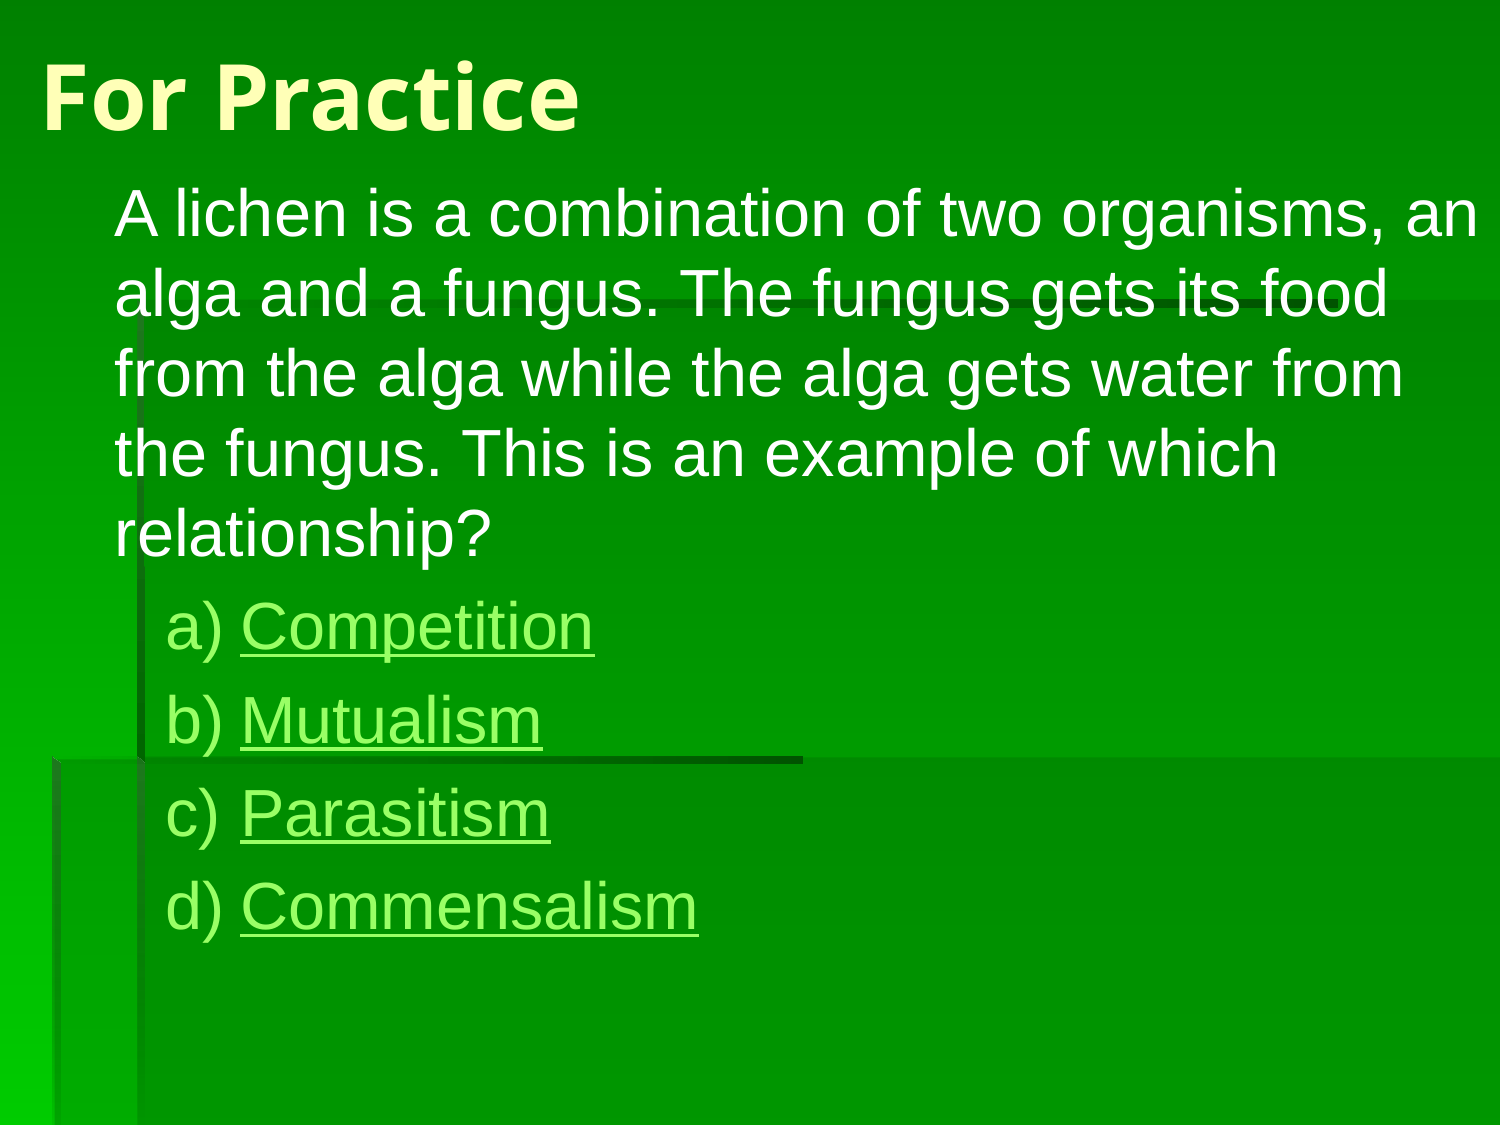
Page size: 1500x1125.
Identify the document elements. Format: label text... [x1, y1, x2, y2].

list A lichen is a combination of two organisms, an alga and a fungus. The fungus gets its food from the alga while the alga gets water from the fungus. This is an example of which relationship? Competition Mutualism Parasitism Commensalism [0, 162, 1500, 1125]
title For Practice [24, 0, 1401, 162]
